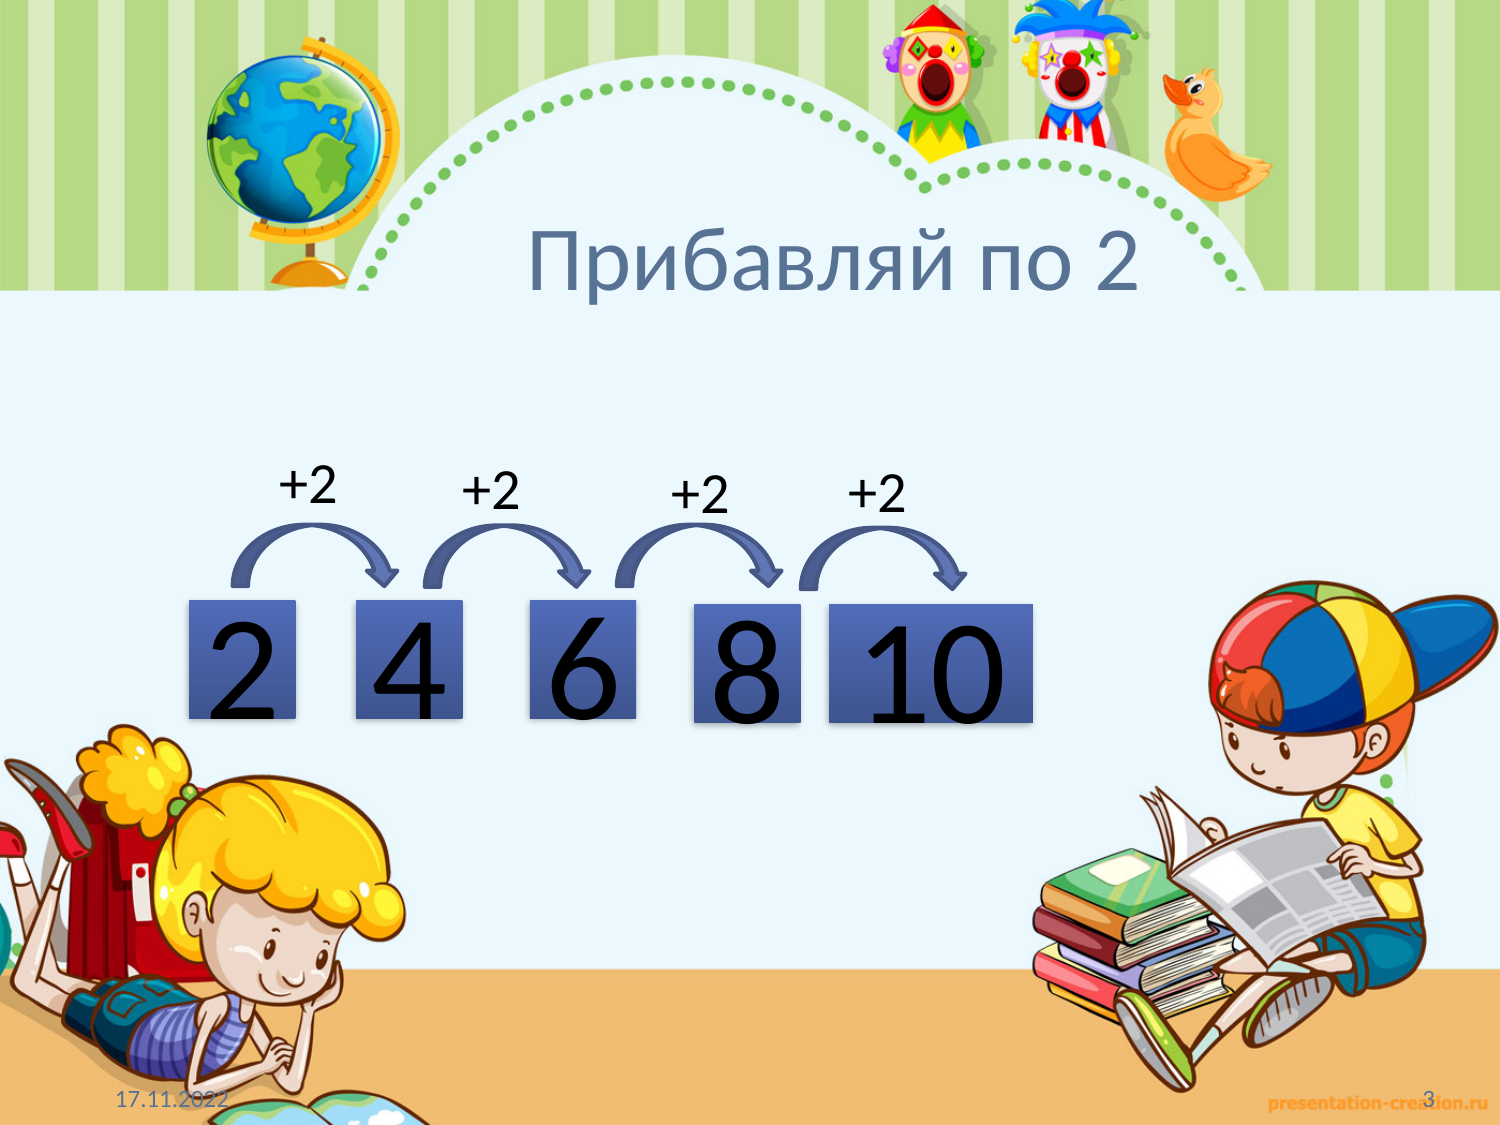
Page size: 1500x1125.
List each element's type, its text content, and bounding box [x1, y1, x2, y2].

text_box 8 [694, 604, 801, 723]
text_box +2 [208, 449, 410, 511]
text_box 4 [356, 600, 463, 719]
picture [0, 0, 1500, 1125]
text_box +2 [777, 458, 979, 521]
text_box [422, 523, 592, 589]
title Прибавляй по 2 [361, 156, 1307, 352]
text_box [614, 522, 784, 589]
text_box [230, 522, 400, 589]
text_box +2 [391, 455, 592, 517]
text_box 10 [829, 604, 1033, 723]
text_box [798, 525, 968, 592]
text_box 2 [189, 600, 296, 719]
text_box 6 [529, 600, 637, 719]
text_box +2 [600, 459, 777, 521]
